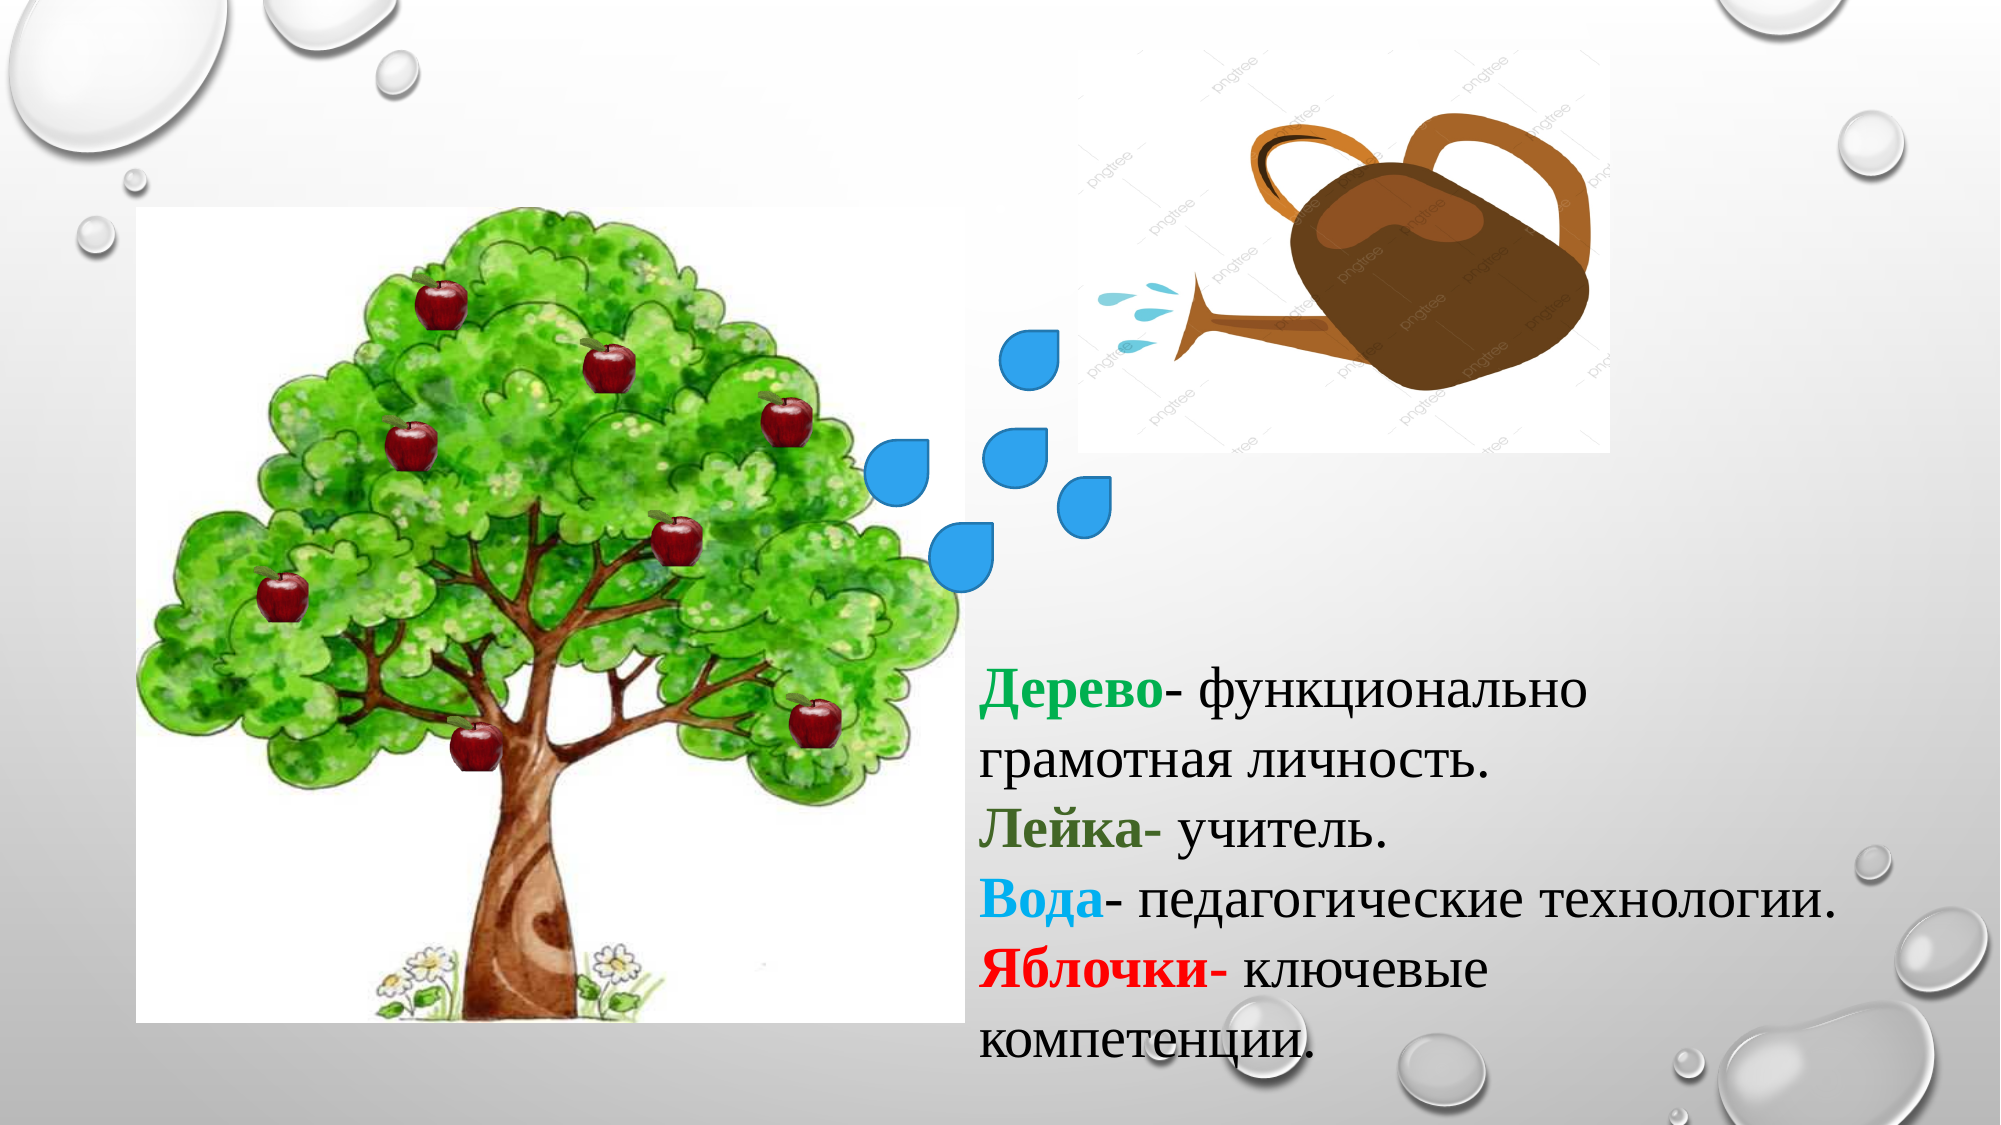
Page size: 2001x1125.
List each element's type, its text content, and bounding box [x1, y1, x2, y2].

text_box [970, 522, 994, 592]
text_box Дерево- функционально грамотная личность. Лейка- учитель. Вода- педагогические технологии. Яблочки- ключевые компетенции. [964, 641, 1854, 1077]
text_box [1056, 476, 1112, 540]
text_box [998, 329, 1060, 392]
text_box [982, 427, 1048, 490]
picture [0, 0, 2000, 1125]
